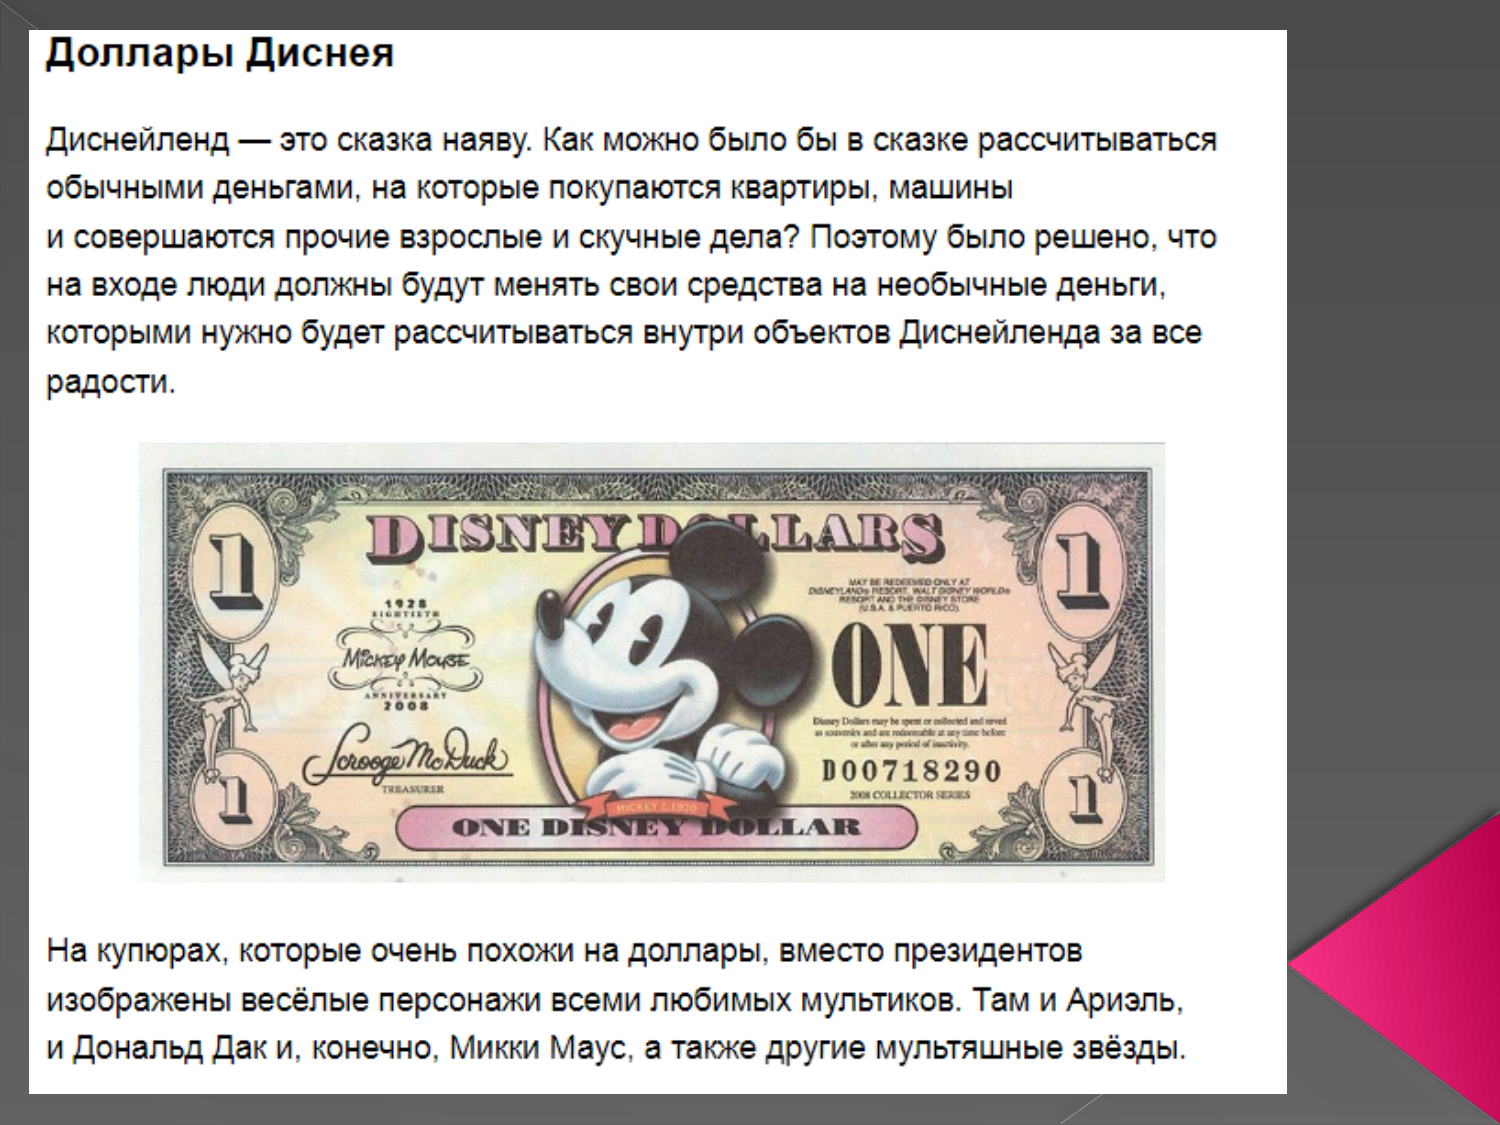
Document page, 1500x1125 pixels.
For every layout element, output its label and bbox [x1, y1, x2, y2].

picture [29, 30, 1288, 1095]
